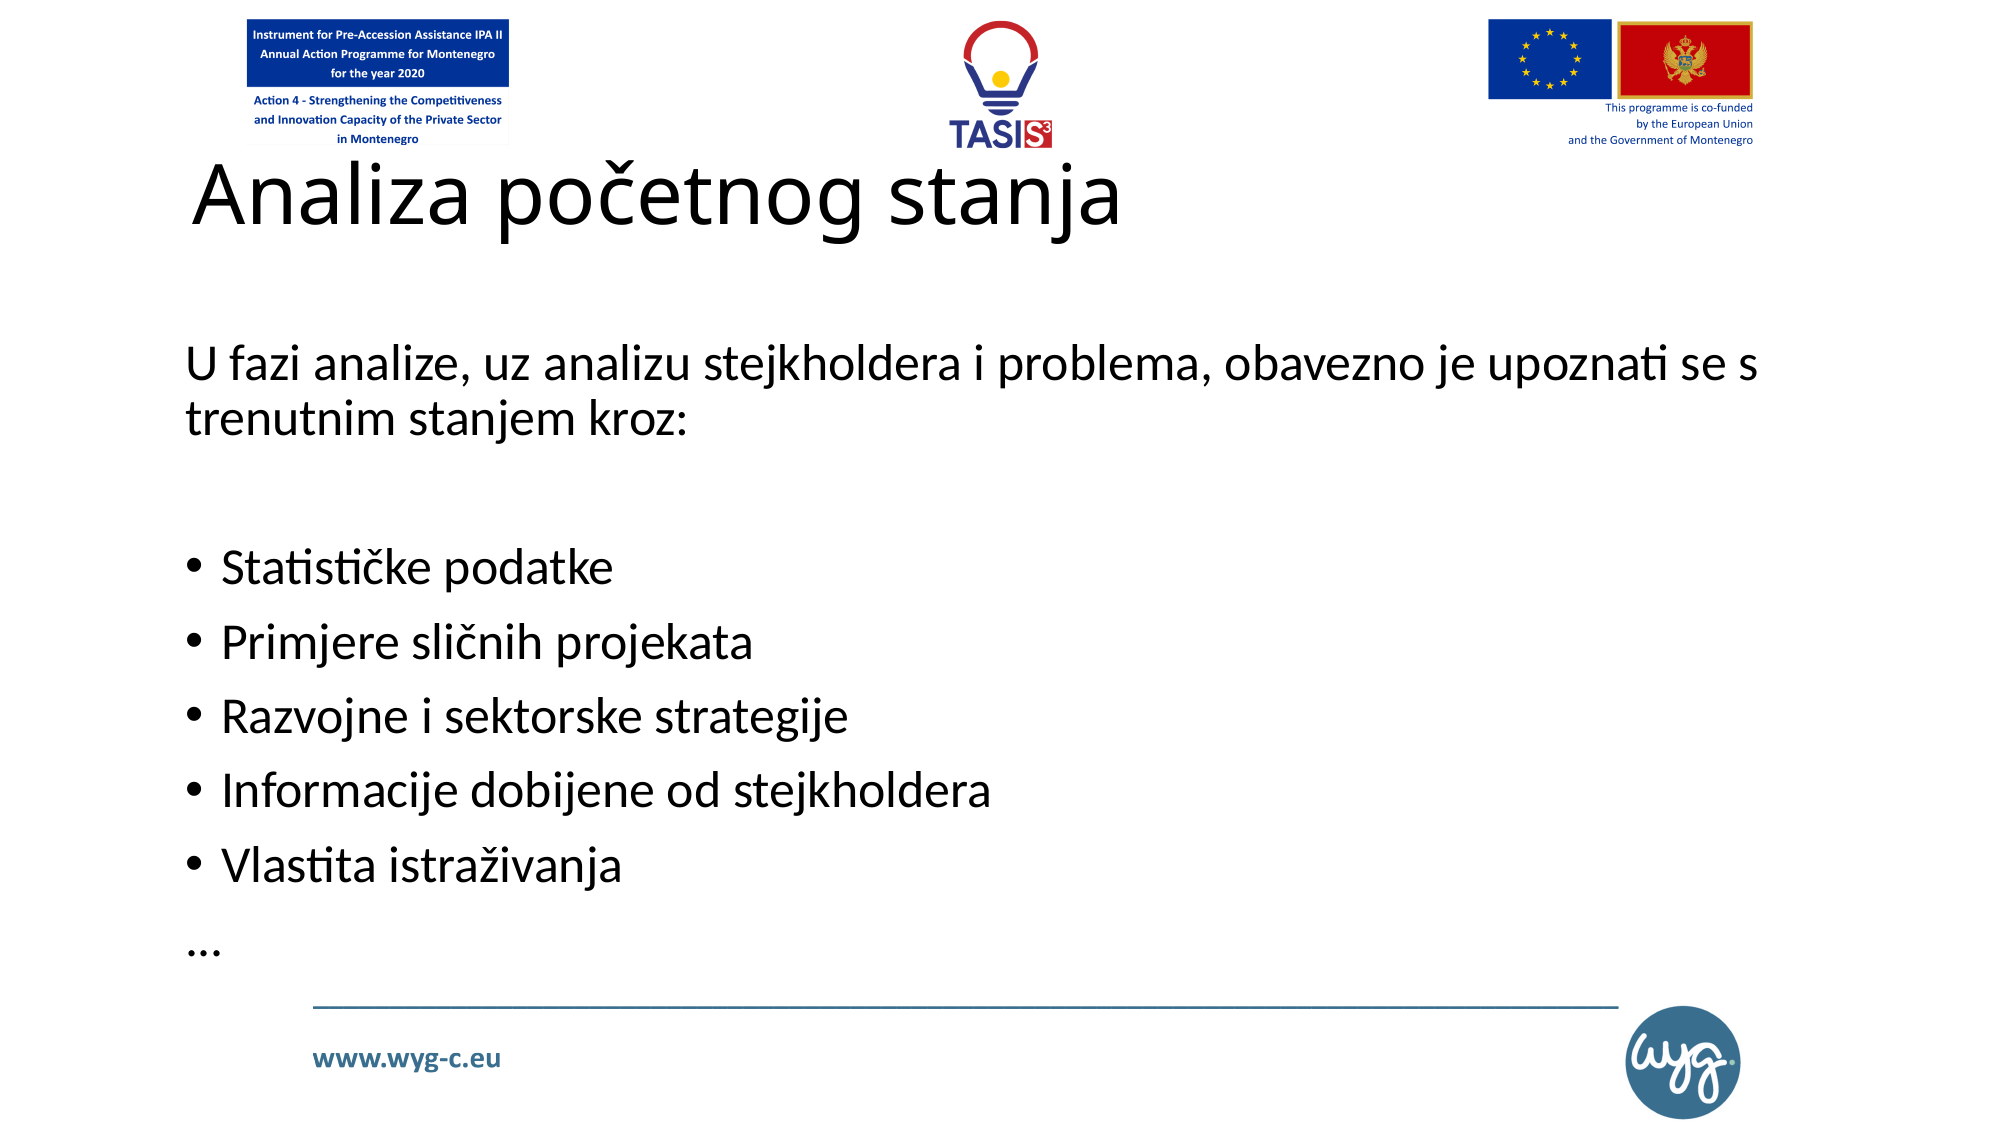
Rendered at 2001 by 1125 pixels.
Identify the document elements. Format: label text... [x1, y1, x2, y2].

picture [246, 19, 1753, 149]
list U fazi analize, uz analizu stejkholdera i problema, obavezno je upoznati se s trenutnim stanjem kroz: Statističke podatke Primjere sličnih projekata Razvojne i sektorske strategije Informacije dobijene od stejkholdera Vlastita istraživanja ... [170, 327, 1832, 978]
picture [312, 1000, 1743, 1125]
title Analiza početnog stanja [177, 110, 1493, 286]
